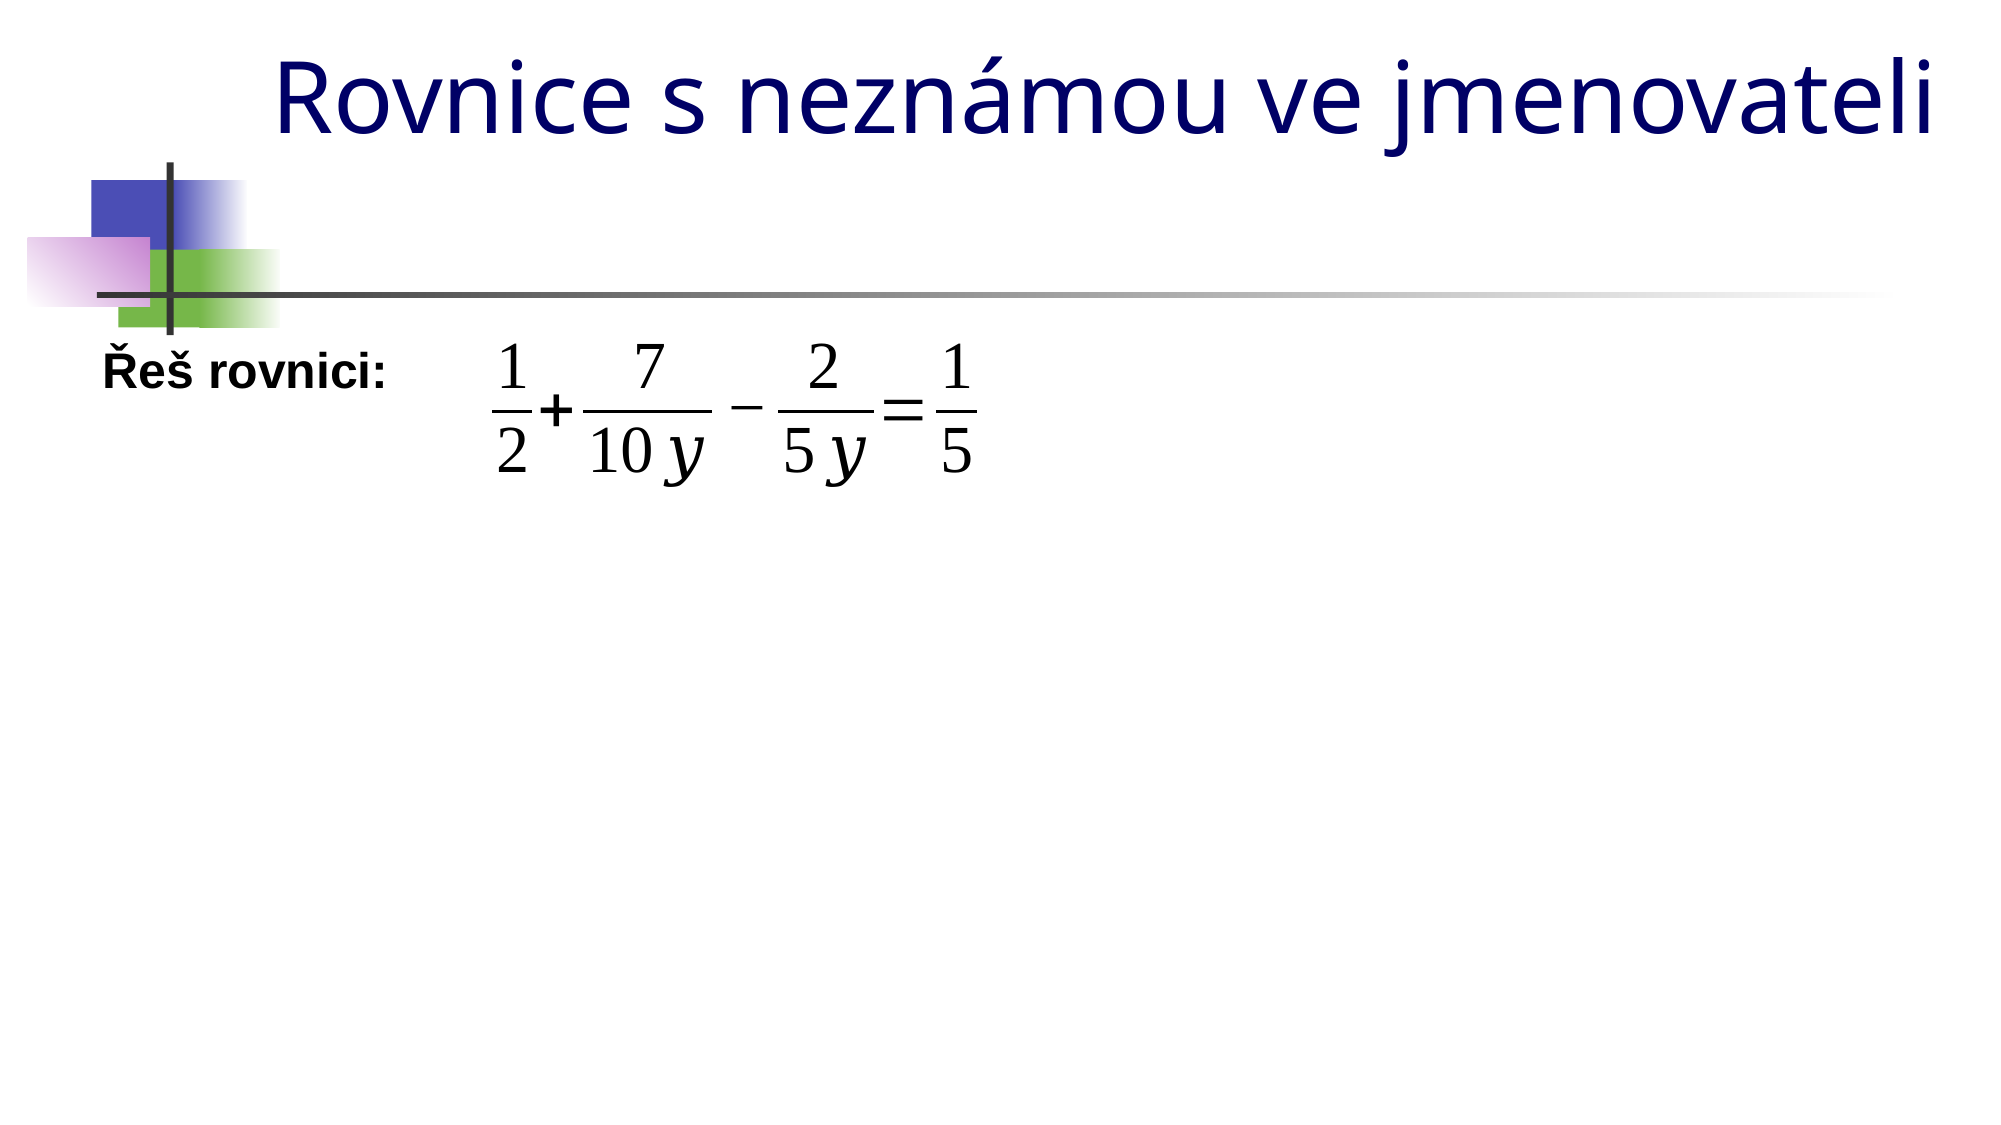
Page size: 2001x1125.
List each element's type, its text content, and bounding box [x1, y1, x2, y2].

title Rovnice s neznámou ve jmenovateli [209, 18, 2000, 169]
text_box Řeš rovnici: [87, 333, 599, 405]
